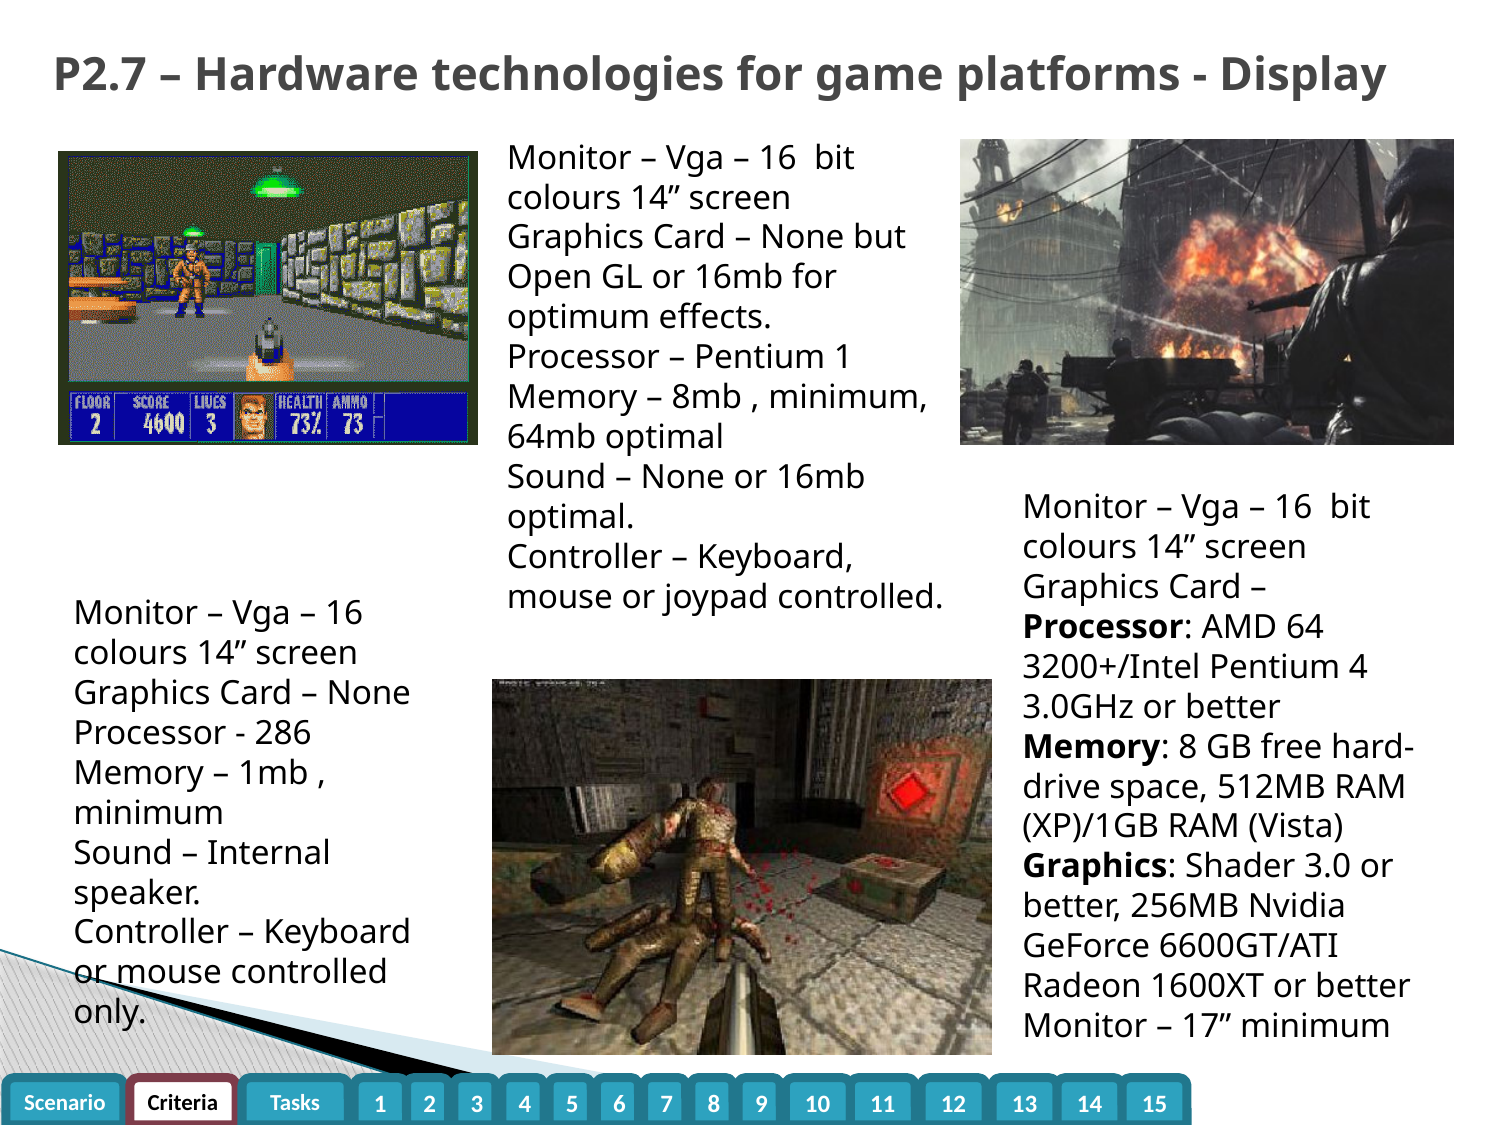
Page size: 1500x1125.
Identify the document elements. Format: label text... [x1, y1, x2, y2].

text_box Monitor – Vga – 16 bit colours 14” screen Graphics Card – Processor: AMD 64 3200+/Intel Pentium 4 3.0GHz or better Memory: 8 GB free hard-drive space, 512MB RAM (XP)/1GB RAM (Vista) Graphics: Shader 3.0 or better, 256MB Nvidia GeForce 6600GT/ATI Radeon 1600XT or better Monitor – 17” minimum [1007, 477, 1465, 1052]
picture [960, 139, 1454, 445]
text_box Monitor – Vga – 16 bit colours 14” screen Graphics Card – None but Open GL or 16mb for optimum effects. Processor – Pentium 1 Memory – 8mb , minimum, 64mb optimal Sound – None or 16mb optimal. Controller – Keyboard, mouse or joypad controlled. [492, 128, 961, 623]
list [58, 151, 478, 445]
picture [491, 679, 992, 1055]
title P2.7 – Hardware technologies for game platforms - Display [37, 19, 1471, 126]
text_box Monitor – Vga – 16 colours 14” screen Graphics Card – None Processor - 286 Memory – 1mb , minimum Sound – Internal speaker. Controller – Keyboard or mouse controlled only. [58, 583, 457, 1038]
